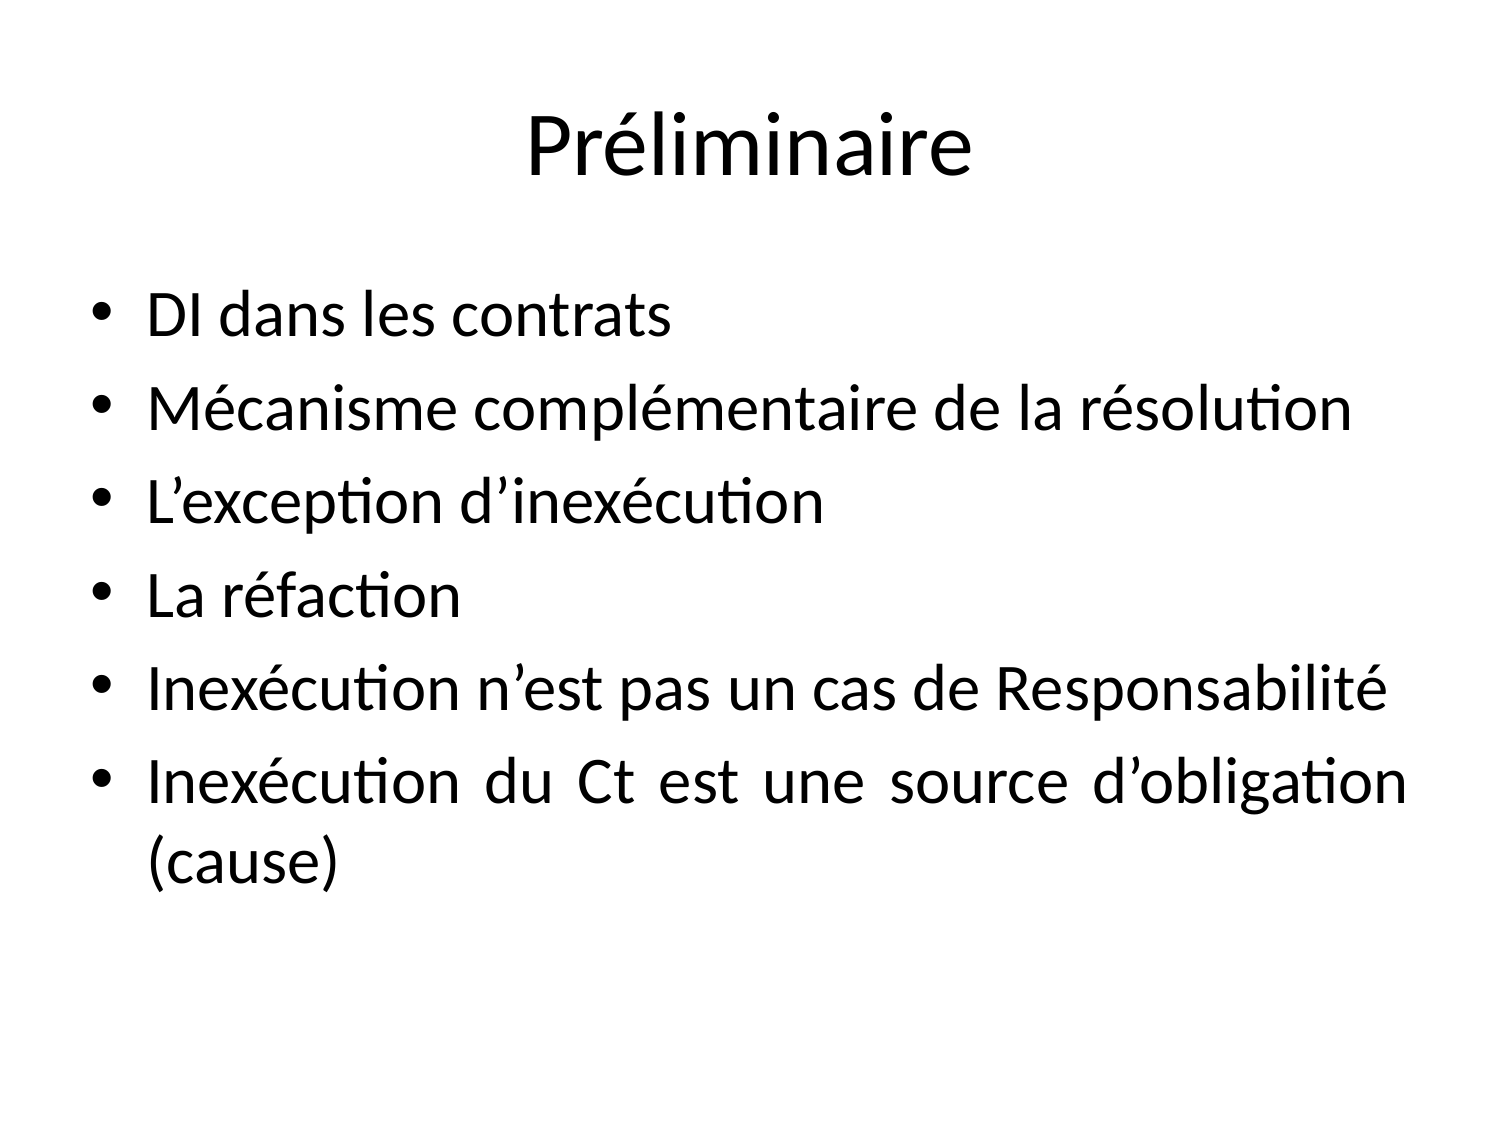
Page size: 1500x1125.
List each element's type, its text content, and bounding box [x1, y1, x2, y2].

title Préliminaire [75, 45, 1425, 233]
list DI dans les contrats Mécanisme complémentaire de la résolution L’exception d’inexécution La réfaction Inexécution n’est pas un cas de Responsabilité Inexécution du Ct est une source d’obligation (cause) [75, 262, 1425, 1005]
